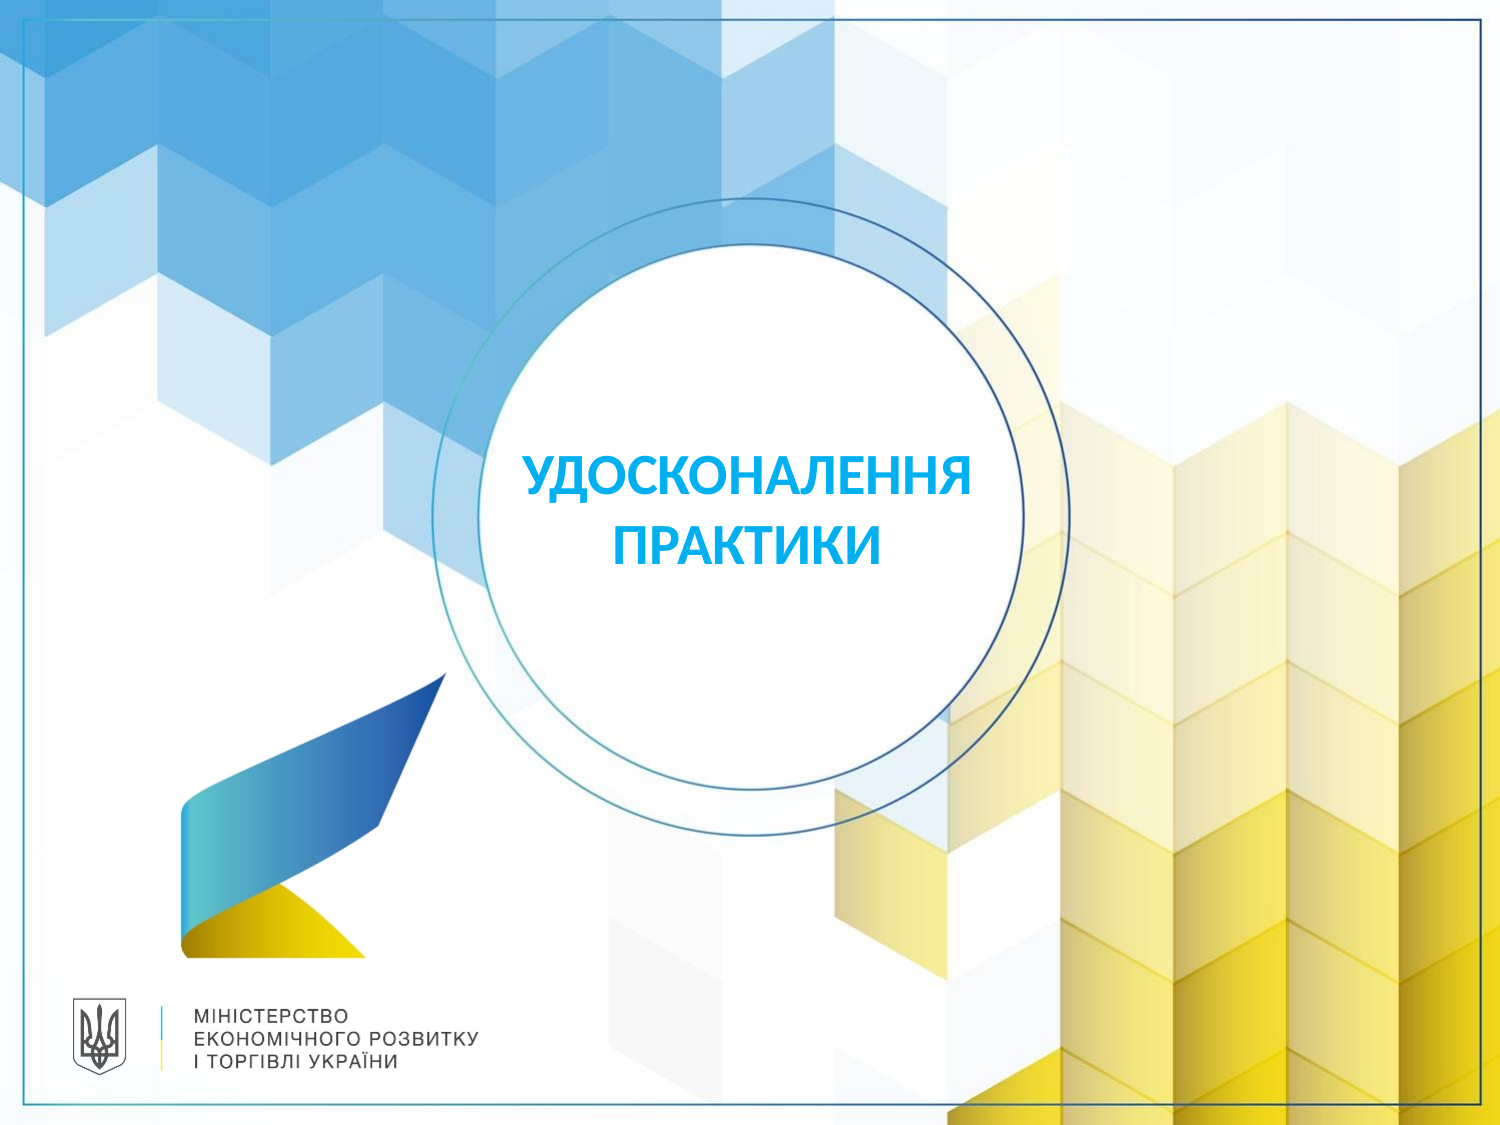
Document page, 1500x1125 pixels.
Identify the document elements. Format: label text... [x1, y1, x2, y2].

picture [0, 0, 1500, 1125]
title УДОСКОНАЛЕННЯПРАКТИКИ [490, 314, 1005, 718]
text_box [41, 715, 616, 1087]
